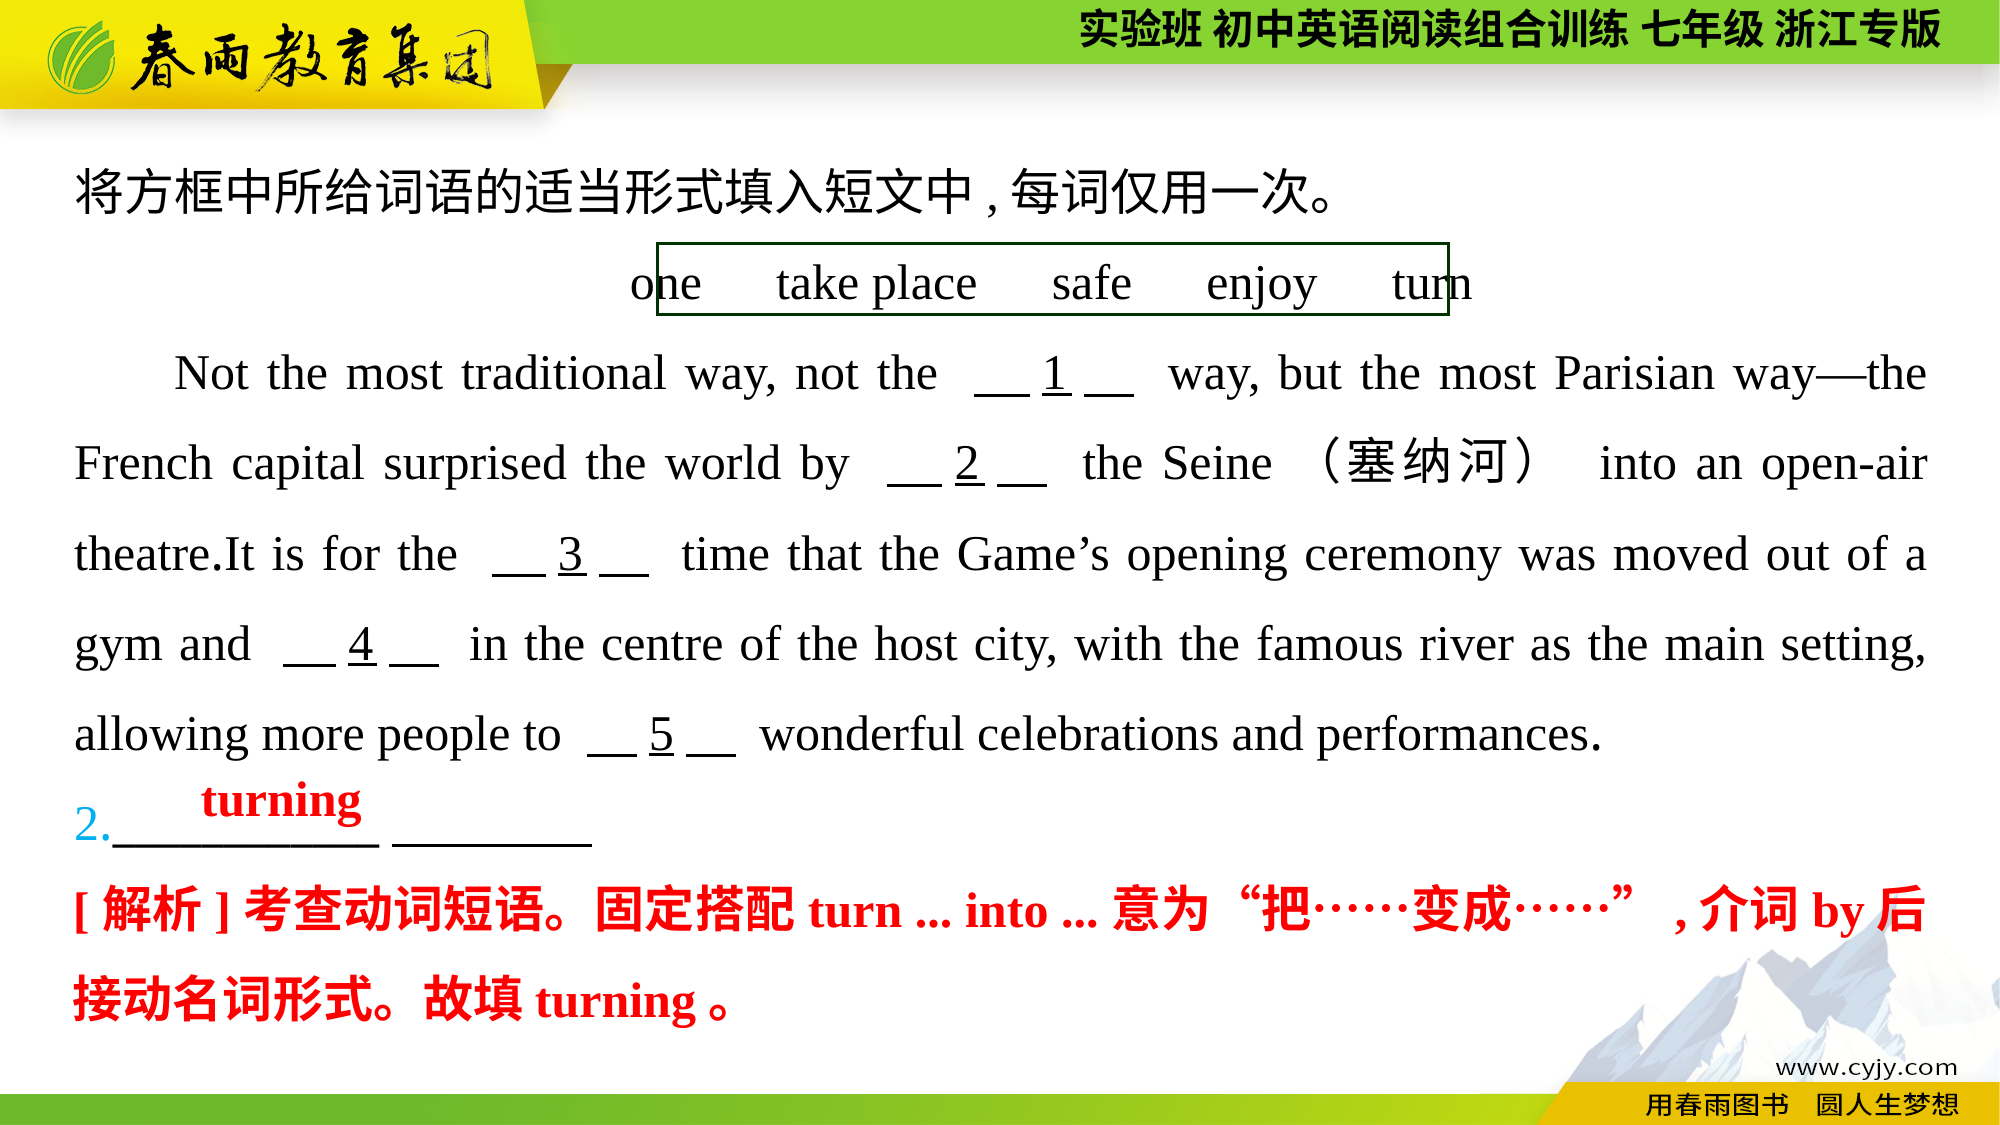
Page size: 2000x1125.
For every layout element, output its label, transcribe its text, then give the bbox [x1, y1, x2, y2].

list 将方框中所给词语的适当形式填入短文中,每词仅用一次。 one take place safe enjoy turn Not the most traditional way, not the 1 way, but the most Parisian way—the French capital surprised the world by 2 the Seine（塞纳河） into an open-air theatre.It is for the 3 time that the Game’s opening ceremony was moved out of a gym and 4 in the centre of the host city, with the famous river as the main setting, allowing more people to 5 wonderful celebrations and performances. 2.____________ [59, 122, 1944, 865]
text_box turning [185, 758, 377, 834]
text_box [657, 243, 1449, 315]
picture [0, 0, 2000, 1125]
text_box [解析]考查动词短语。固定搭配turn ... into ...意为“把……变成……”,介词by后接动名词形式。故填turning。 [58, 840, 1942, 1036]
